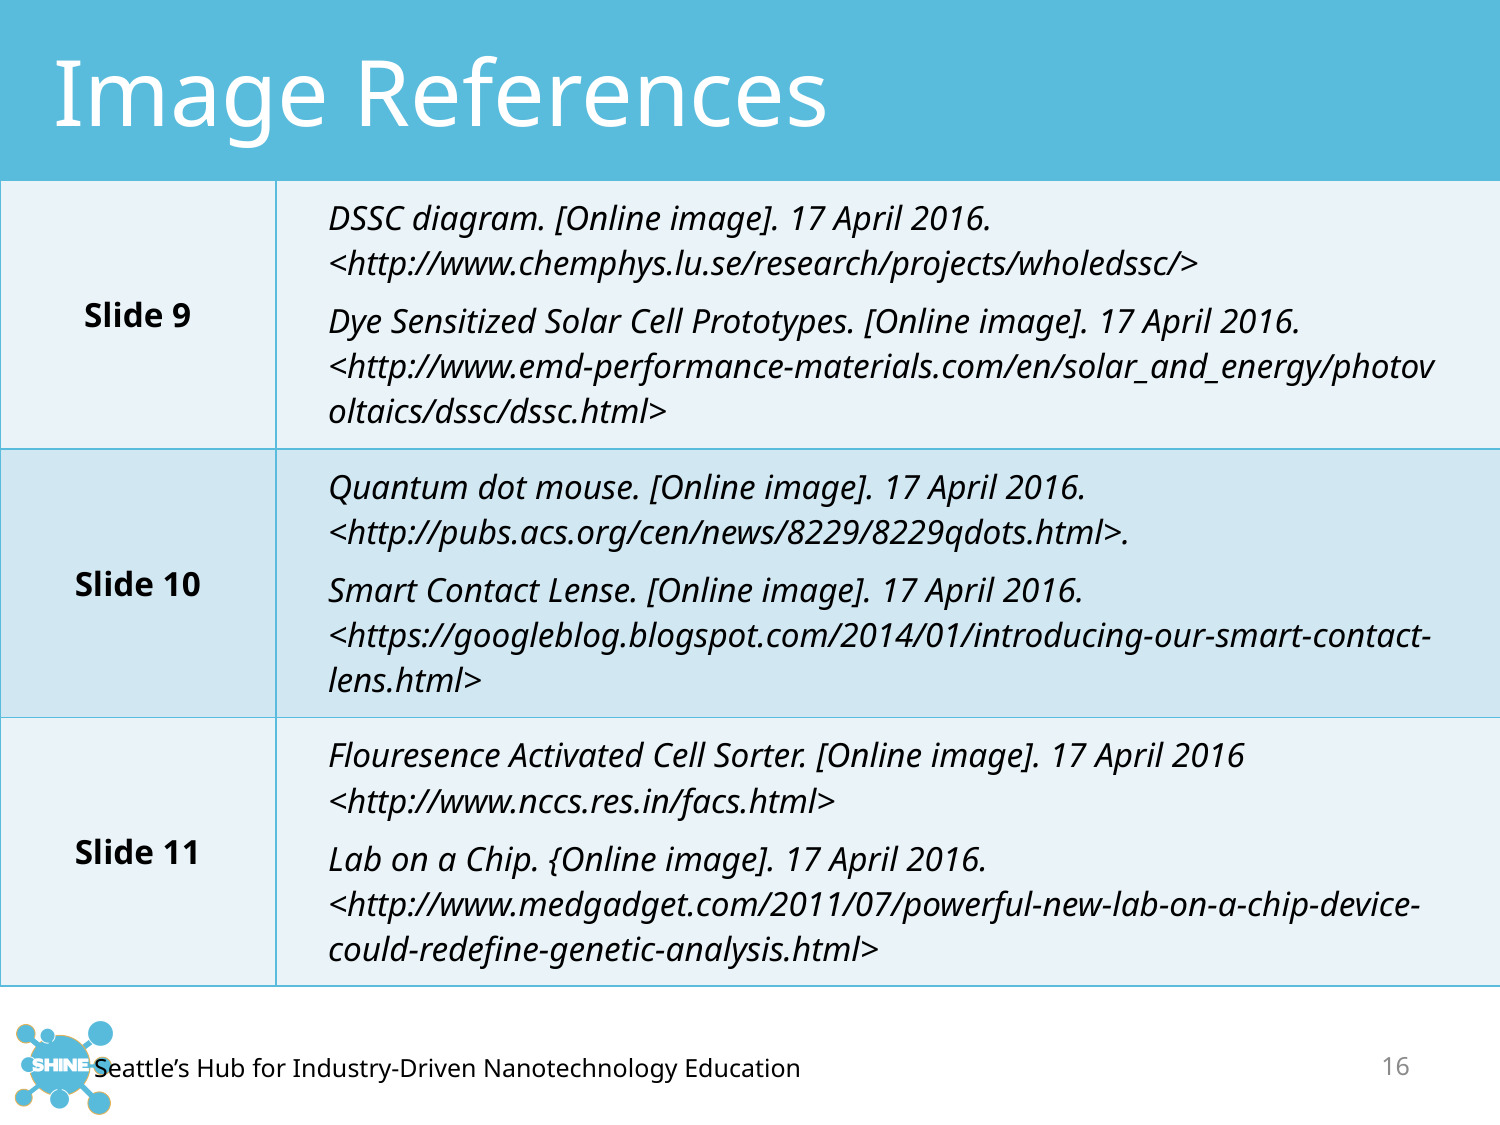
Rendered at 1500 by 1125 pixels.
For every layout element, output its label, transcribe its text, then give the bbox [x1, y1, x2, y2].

table_cell Slide 10 [1, 450, 275, 717]
table_cell Slide 11 [1, 718, 275, 985]
table_cell Flouresence Activated Cell Sorter. [Online image]. 17 April 2016 <http://www.nccs.res.in/facs.html> Lab on a Chip. {Online image]. 17 April 2016. <http://www.medgadget.com/2011/07/powerful-new-lab-on-a-chip-device-could-redefine-genetic-analysis.html> [277, 718, 1500, 985]
table_header DSSC diagram. [Online image]. 17 April 2016. <http://www.chemphys.lu.se/research/projects/wholedssc/> Dye Sensitized Solar Cell Prototypes. [Online image]. 17 April 2016. <http://www.emd-performance-materials.com/en/solar_and_energy/photovoltaics/dssc/dssc.html> [277, 181, 1500, 448]
picture [12, 1020, 116, 1115]
table_cell Quantum dot mouse. [Online image]. 17 April 2016. <http://pubs.acs.org/cen/news/8229/8229qdots.html>. Smart Contact Lense. [Online image]. 17 April 2016. <https://googleblog.blogspot.com/2014/01/introducing-our-smart-contact-lens.html> [277, 450, 1500, 717]
table_header Slide 9 [1, 181, 275, 448]
title Image References [0, 0, 1500, 179]
slide_number 16 [1074, 1037, 1425, 1098]
